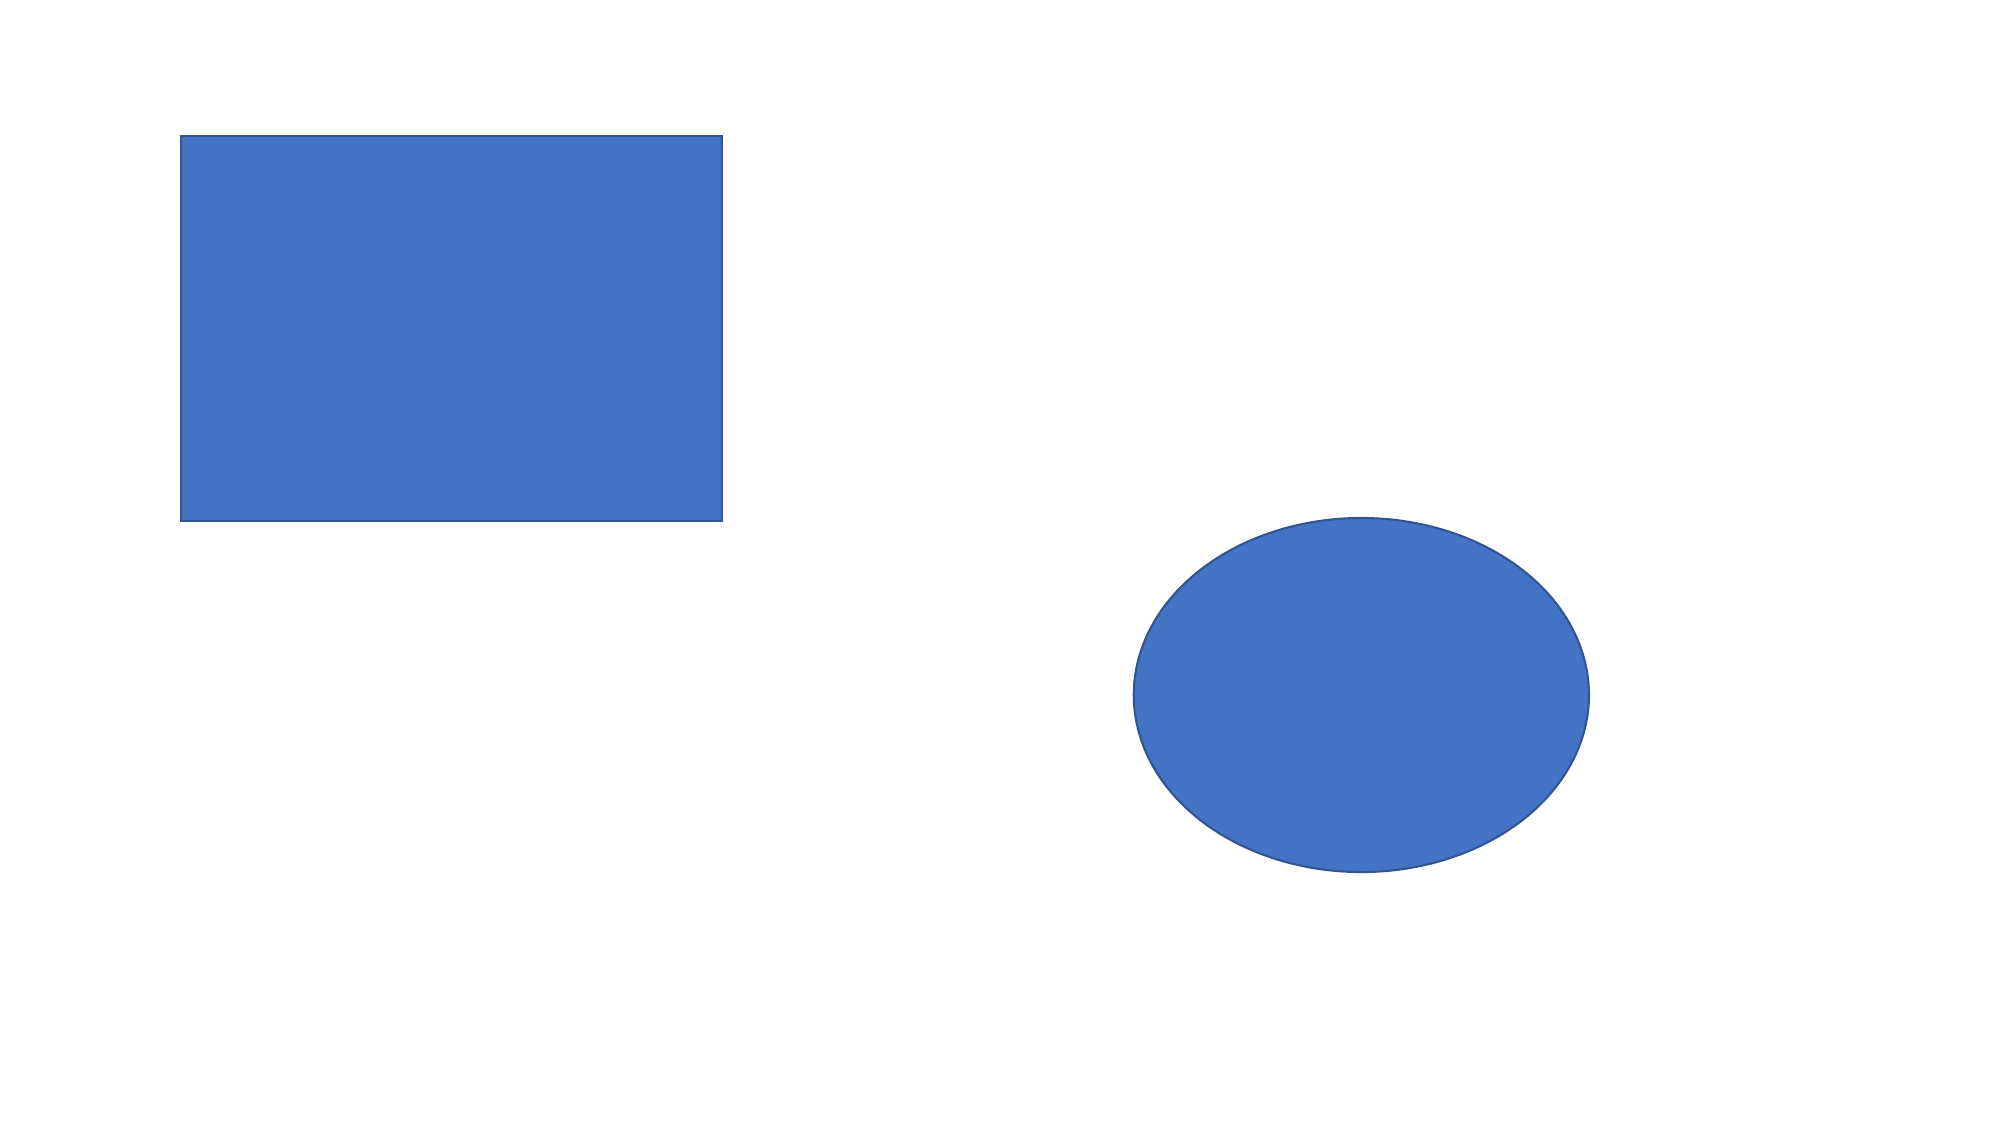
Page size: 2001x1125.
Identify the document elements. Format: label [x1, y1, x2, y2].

text_box [180, 135, 723, 522]
text_box [1132, 516, 1591, 874]
